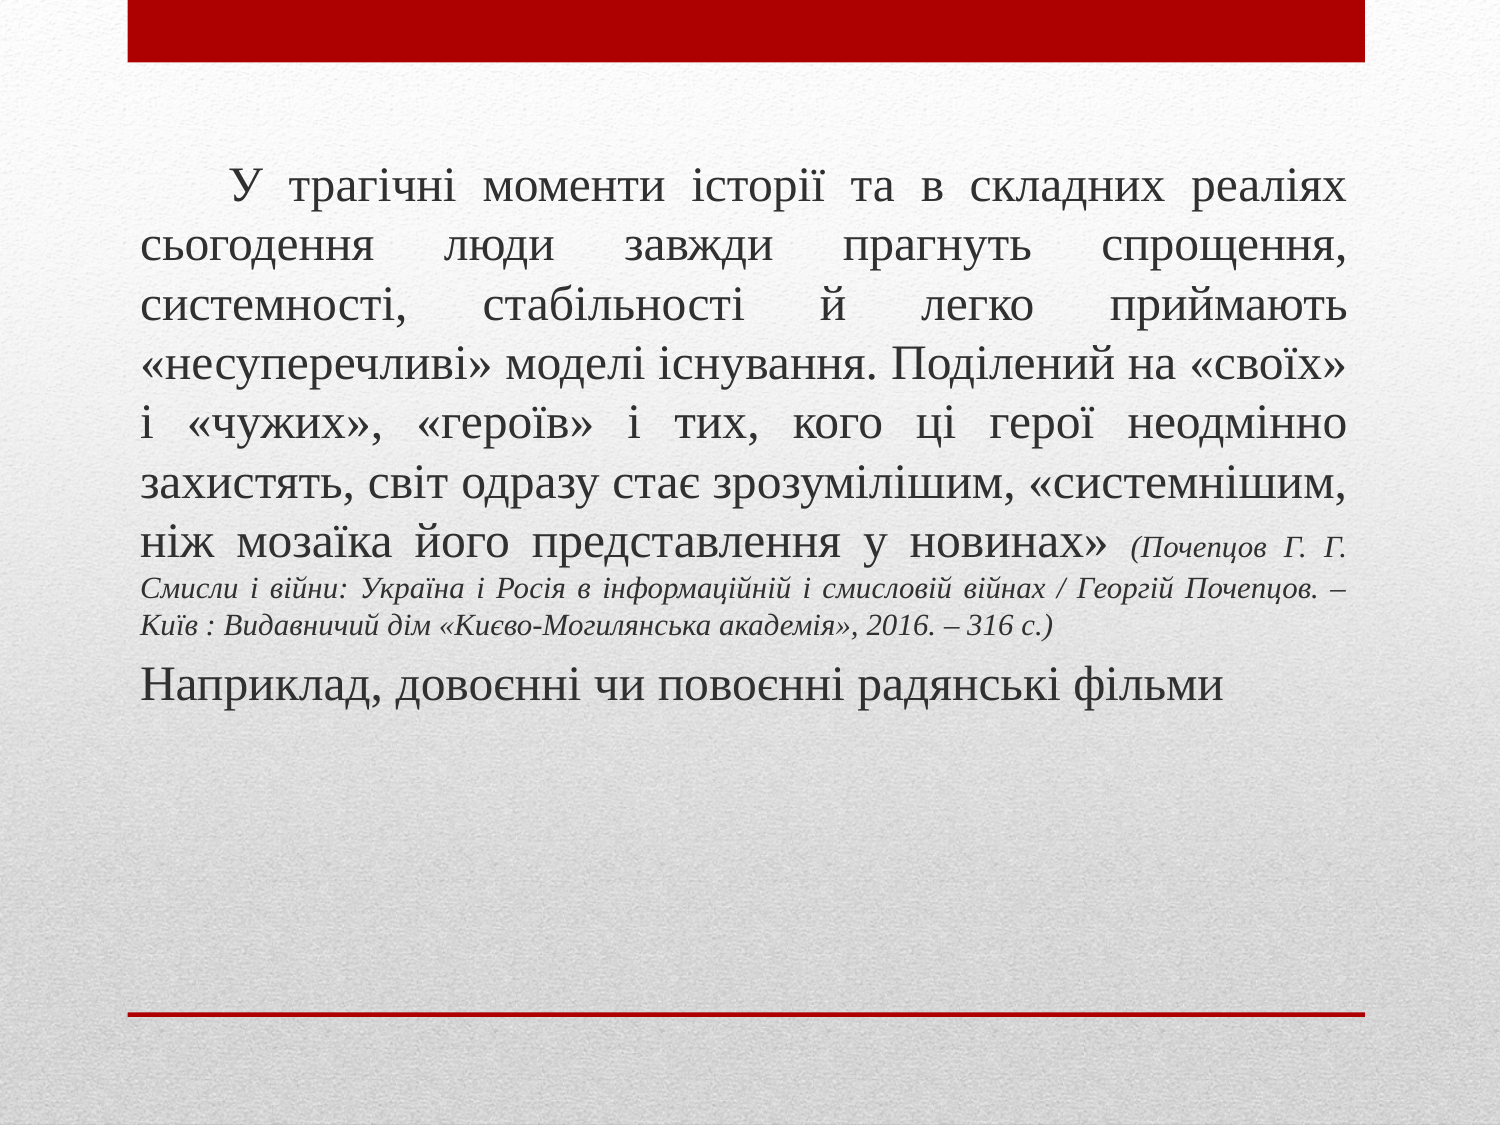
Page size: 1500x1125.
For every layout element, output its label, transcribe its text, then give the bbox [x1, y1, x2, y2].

list У трагічні моменти історії та в складних реаліях сьогодення люди завжди прагнуть спрощення, системності, стабільності й легко приймають «несуперечливі» моделі існування. Поділений на «своїх» і «чужих», «героїв» і тих, кого ці герої неодмінно захистять, світ одразу стає зрозумілішим, «системнішим, ніж мозаїка його представлення у новинах» (Почепцов Г. Г. Смисли і війни: Україна і Росія в інформаційній і смисловій війнах / Георгій Почепцов. – Київ : Видавничий дім «Києво-Могилянська академія», 2016. – 316 с.) Наприклад, довоєнні чи повоєнні радянські фільми [125, 112, 1363, 750]
